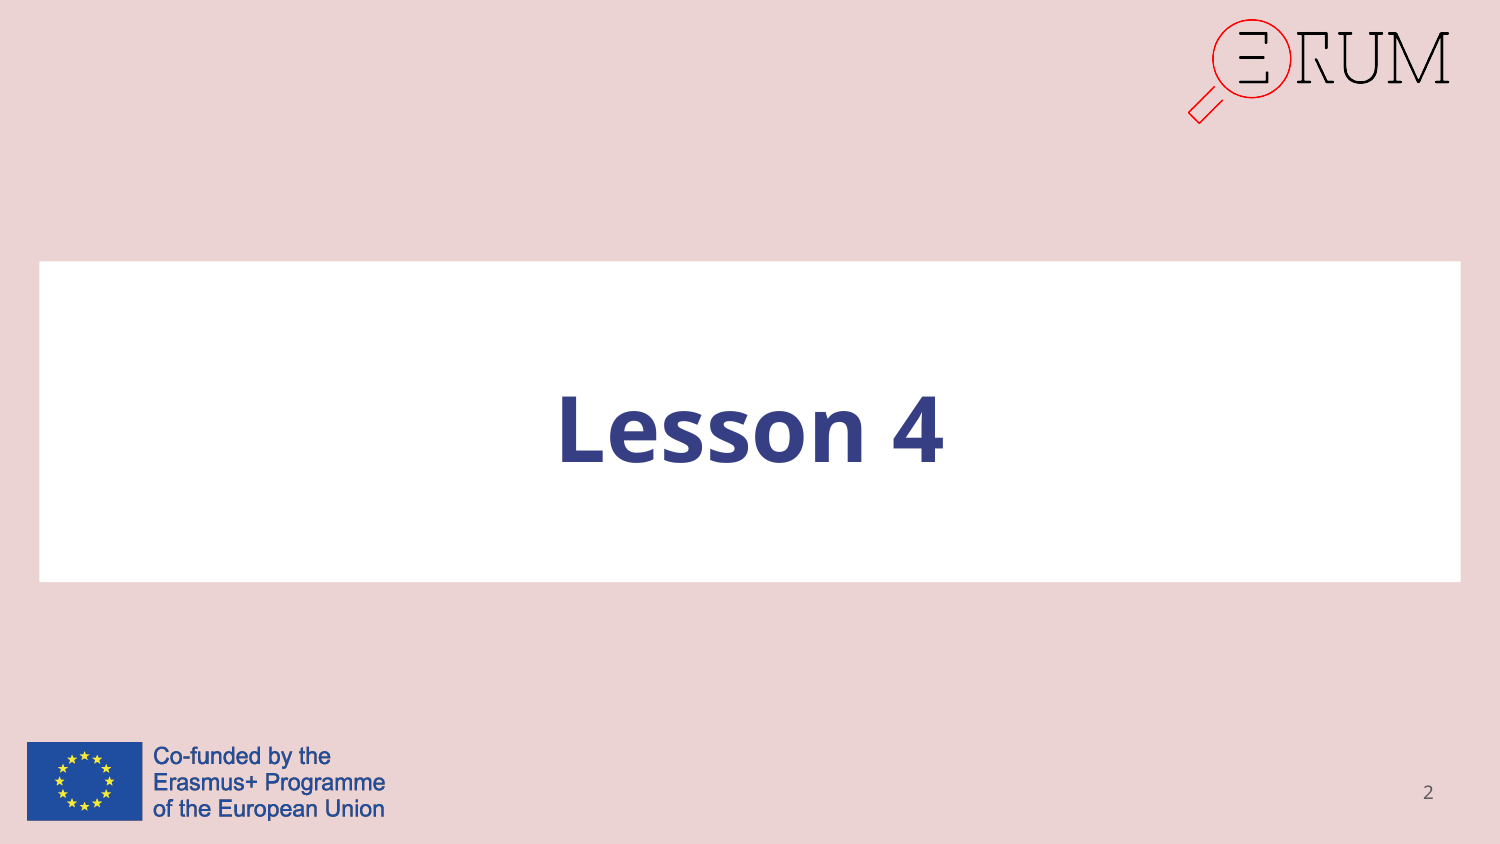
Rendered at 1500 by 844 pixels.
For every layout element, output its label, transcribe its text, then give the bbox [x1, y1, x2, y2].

title Lesson 4 [192, 355, 1308, 489]
picture [1136, 0, 1500, 137]
list [39, 261, 1461, 583]
slide_number 2 [1358, 761, 1449, 826]
picture [27, 742, 385, 821]
